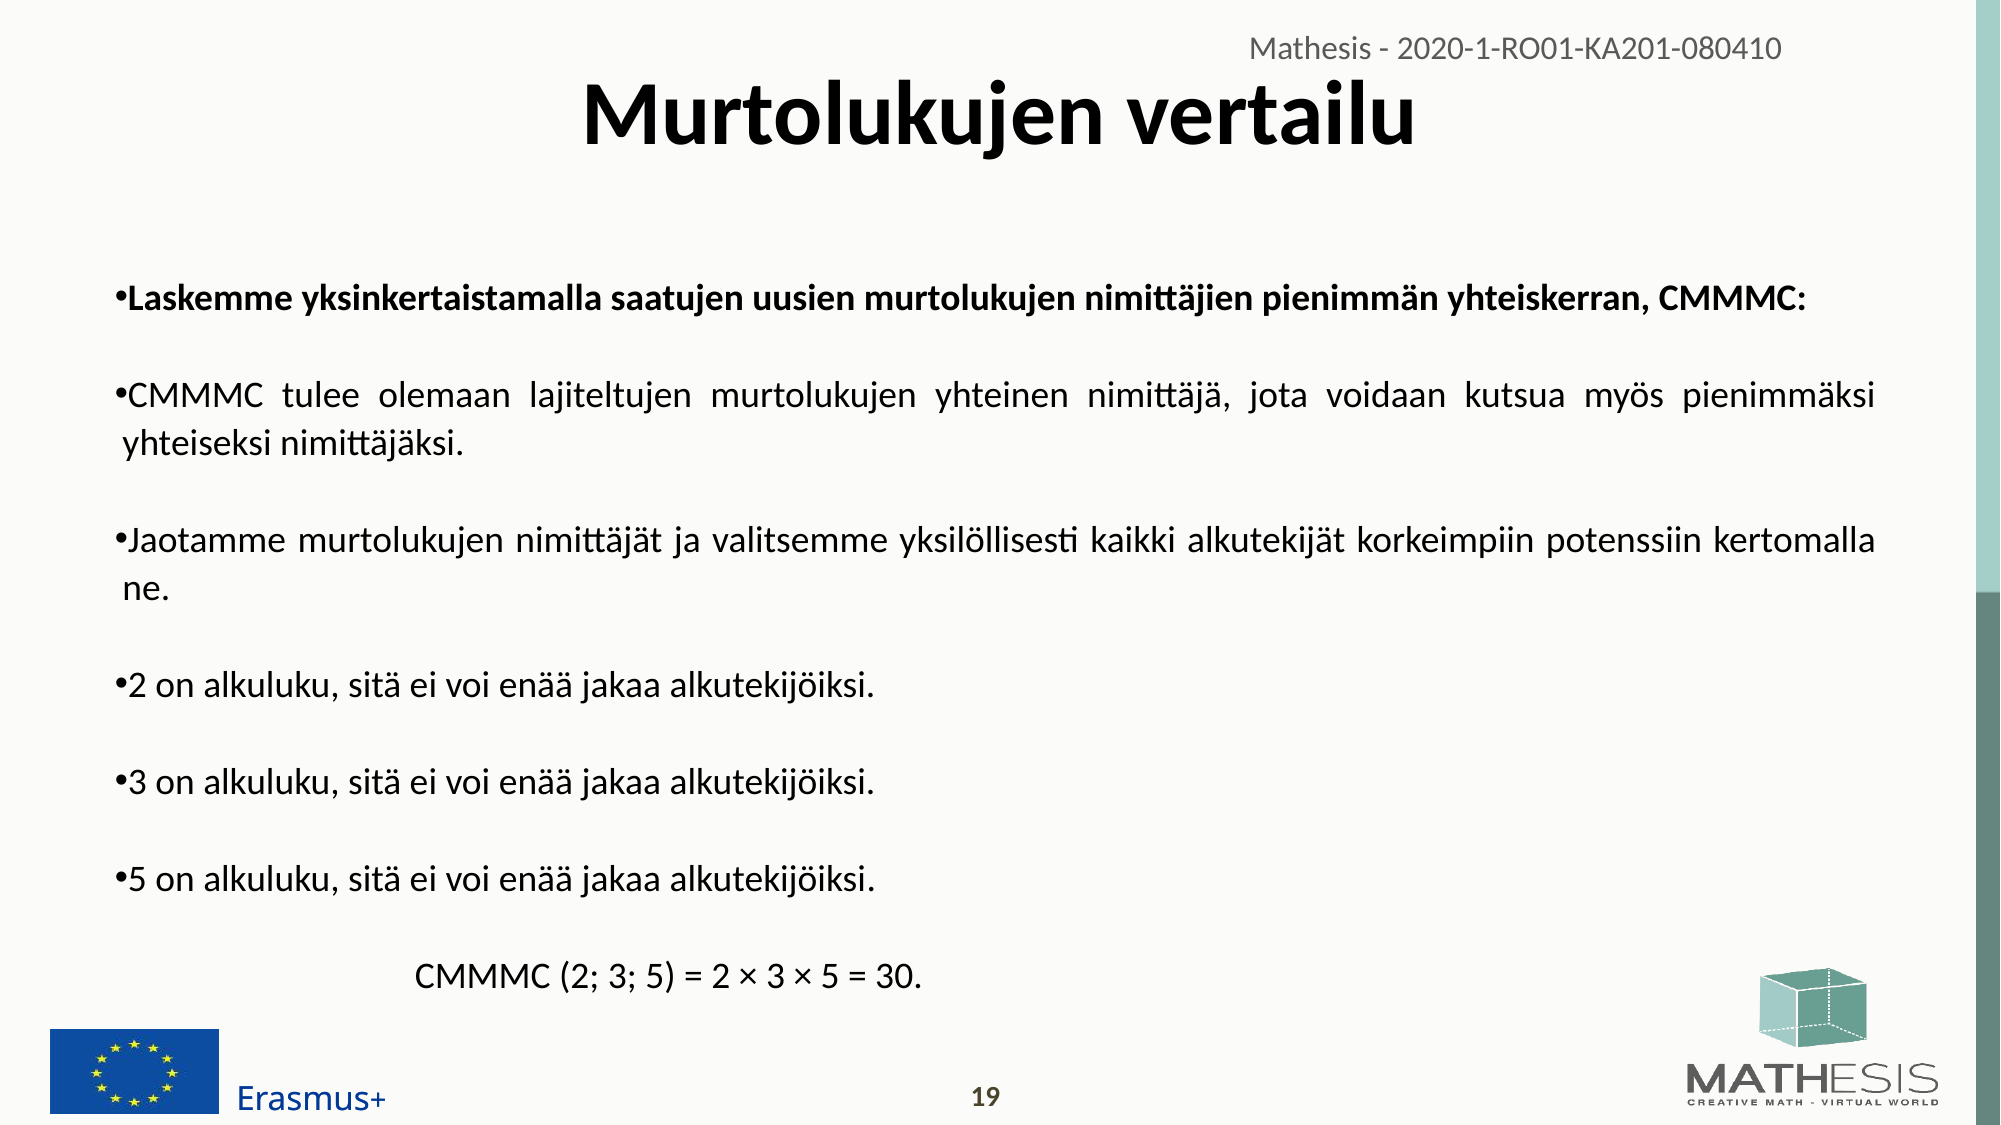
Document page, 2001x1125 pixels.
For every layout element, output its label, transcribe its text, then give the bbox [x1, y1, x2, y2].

picture [50, 1029, 219, 1114]
title Murtolukujen vertailu [99, 45, 1900, 233]
list Laskemme yksinkertaistamalla saatujen uusien murtolukujen nimittäjien pienimmän yhteiskerran, CMMMC: CMMMC tulee olemaan lajiteltujen murtolukujen yhteinen nimittäjä, jota voidaan kutsua myös pienimmäksi yhteiseksi nimittäjäksi. Jaotamme murtolukujen nimittäjät ja valitsemme yksilöllisesti kaikki alkutekijät korkeimpiin potenssiin kertomalla ne. 2 on alkuluku, sitä ei voi enää jakaa alkutekijöiksi. 3 on alkuluku, sitä ei voi enää jakaa alkutekijöiksi. 5 on alkuluku, sitä ei voi enää jakaa alkutekijöiksi. CMMMC (2; 3; 5) = 2 × 3 × 5 = 30. [99, 262, 1900, 1005]
